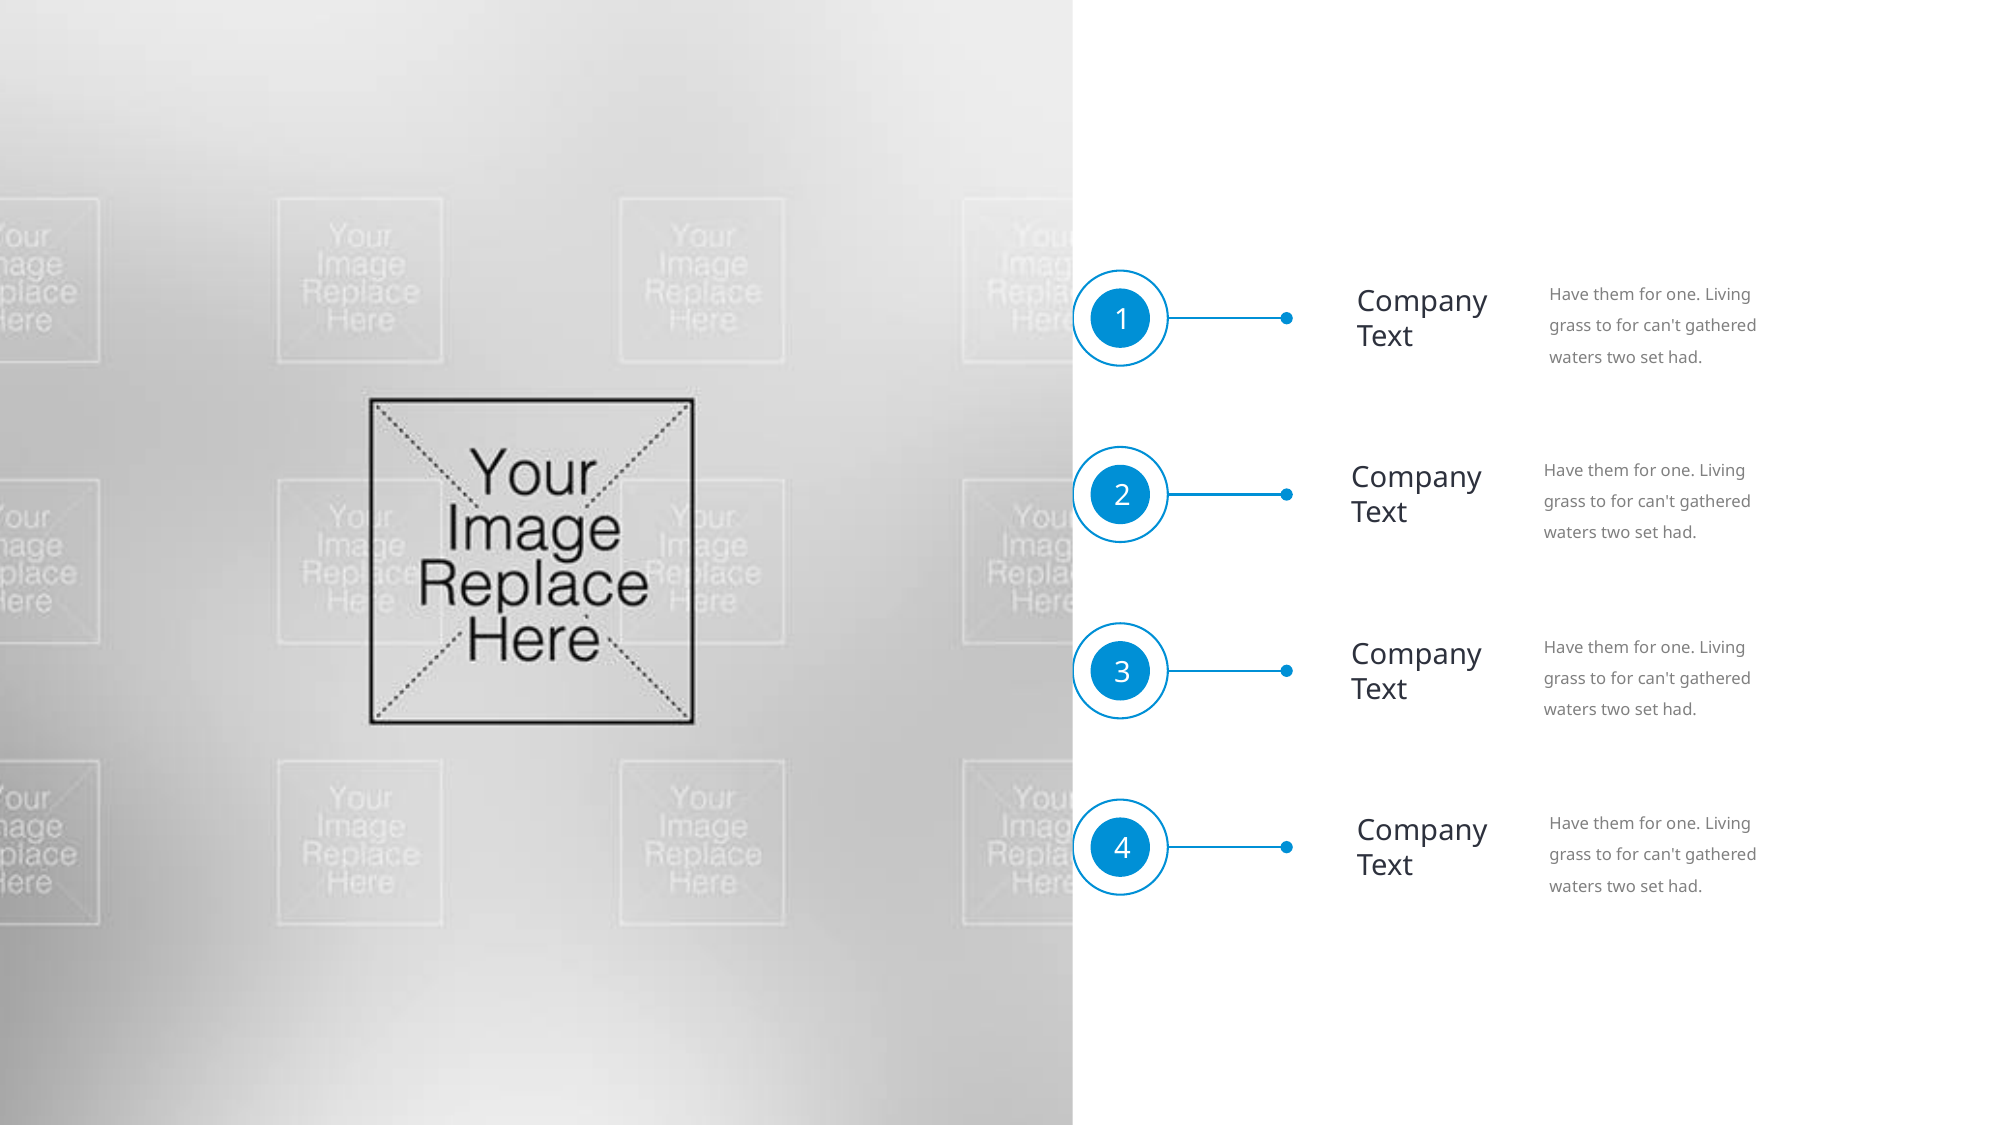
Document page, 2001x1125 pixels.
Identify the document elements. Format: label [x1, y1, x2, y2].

picture [0, 0, 1073, 1125]
text_box [1073, 265, 1792, 372]
text_box [1073, 794, 1792, 901]
text_box [1073, 617, 1787, 724]
text_box [1073, 441, 1787, 548]
